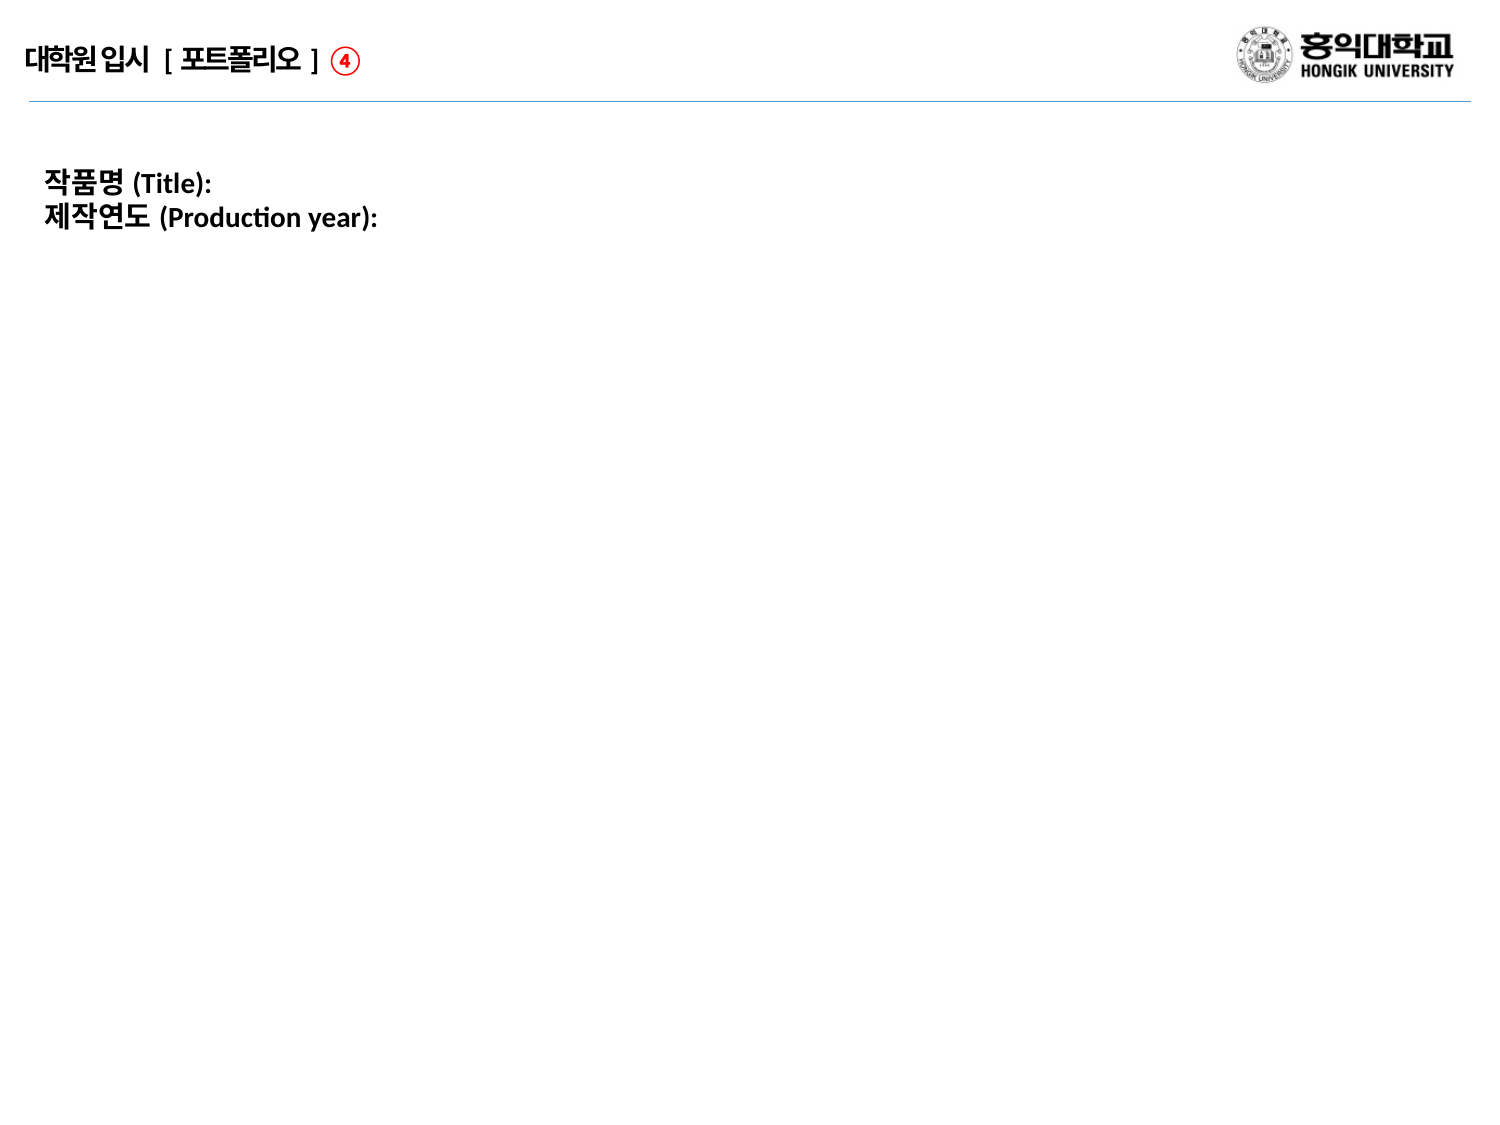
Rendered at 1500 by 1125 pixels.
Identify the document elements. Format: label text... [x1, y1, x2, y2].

text_box 작품명(Title): 제작연도(Production year): [29, 156, 687, 242]
picture [1210, 17, 1481, 94]
text_box 대학원 입시 [포트폴리오] ④ [10, 33, 378, 84]
